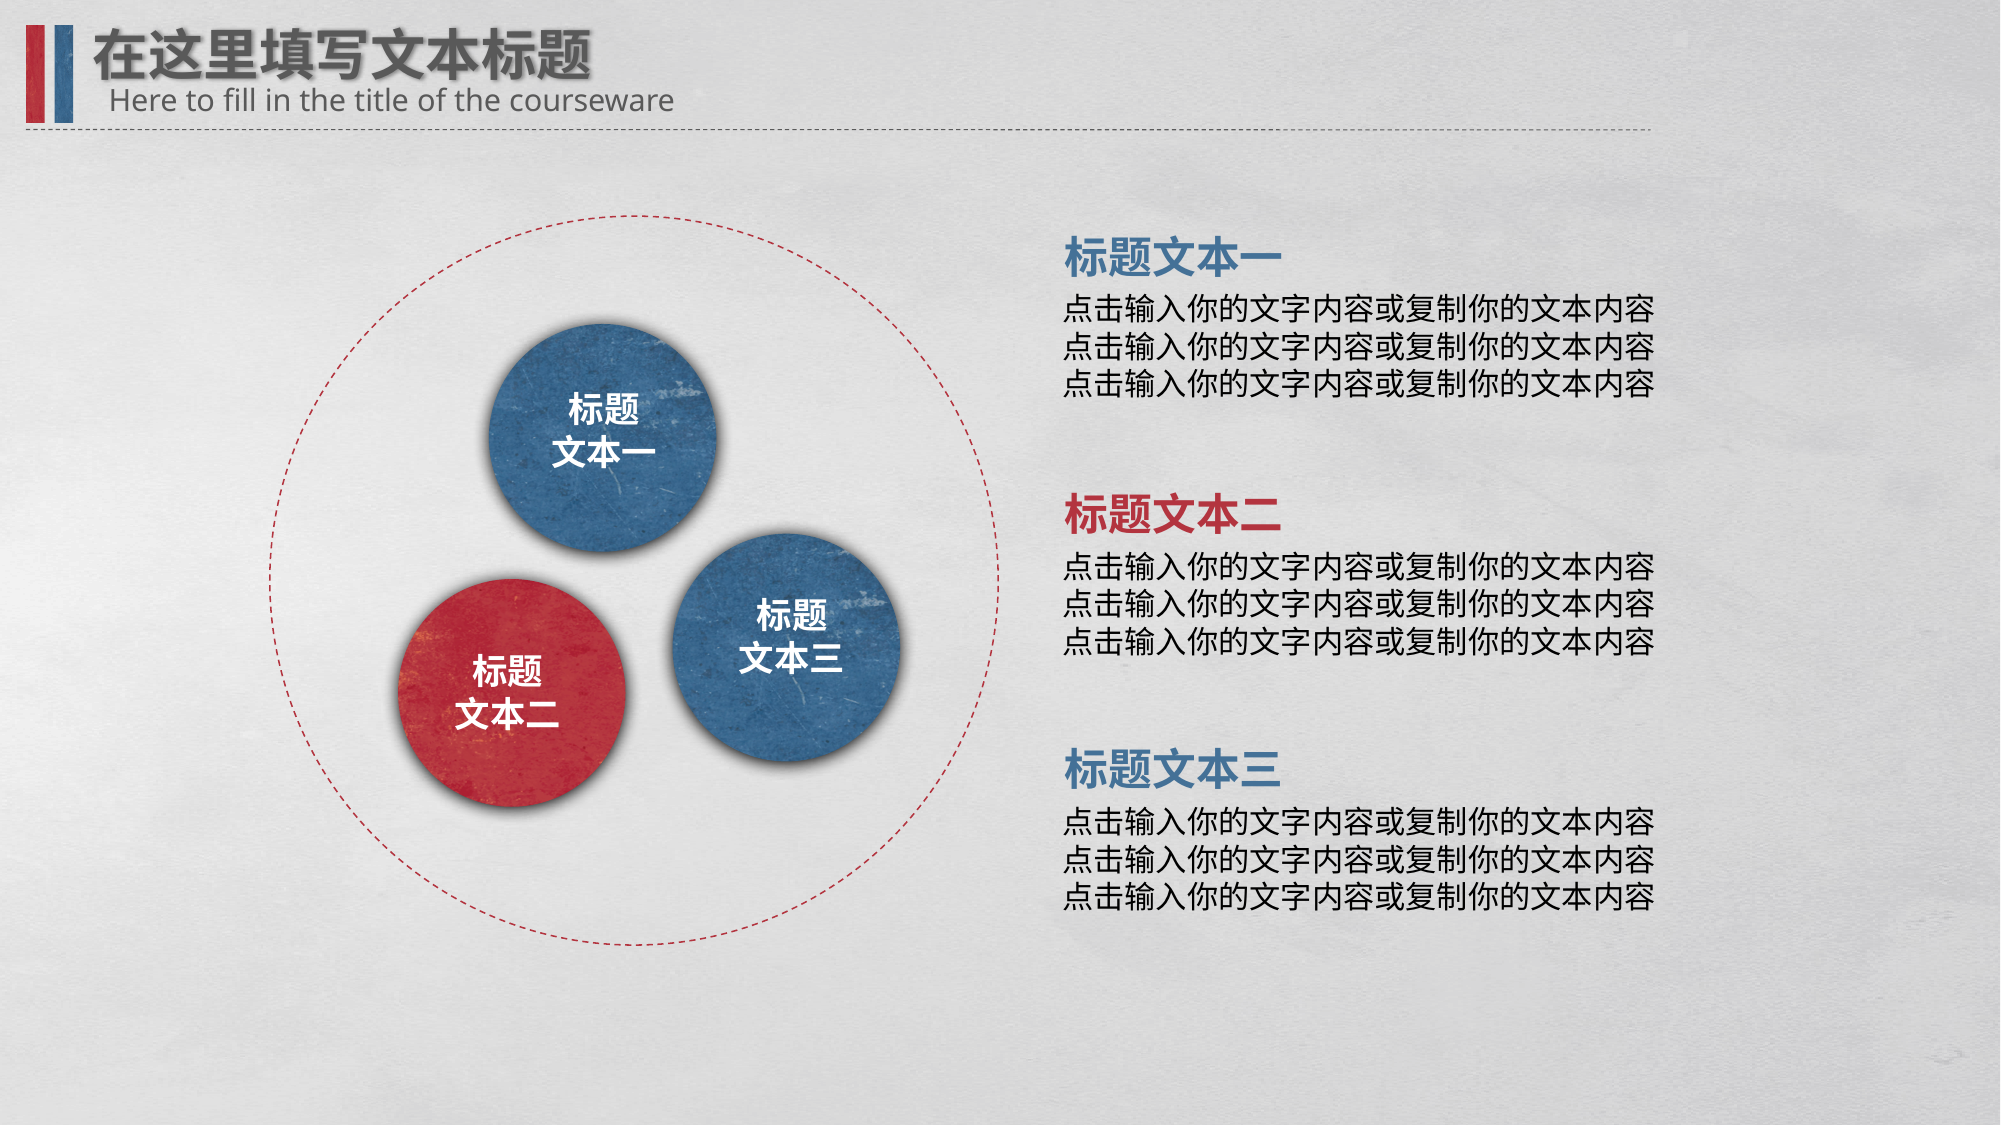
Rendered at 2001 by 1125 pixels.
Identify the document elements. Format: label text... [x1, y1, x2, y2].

text_box 标题 文本一 [528, 379, 680, 480]
text_box 点击输入你的文字内容或复制你的文本内容 点击输入你的文字内容或复制你的文本内容 点击输入你的文字内容或复制你的文本内容 [1047, 794, 1740, 923]
picture [0, 0, 2001, 1125]
text_box 标题文本三 [1049, 734, 1299, 794]
text_box 点击输入你的文字内容或复制你的文本内容 点击输入你的文字内容或复制你的文本内容 点击输入你的文字内容或复制你的文本内容 [1047, 281, 1740, 410]
text_box [488, 323, 717, 552]
text_box 标题文本二 [1049, 479, 1299, 539]
text_box [25, 25, 46, 124]
text_box 标题文本一 [1049, 221, 1299, 281]
text_box 点击输入你的文字内容或复制你的文本内容 点击输入你的文字内容或复制你的文本内容 点击输入你的文字内容或复制你的文本内容 [1047, 539, 1740, 667]
text_box Here to fill in the title of the courseware [93, 73, 690, 125]
text_box 标题 文本二 [432, 641, 584, 742]
text_box [398, 579, 626, 807]
text_box 在这里填写文本标题 [78, 12, 787, 95]
text_box [54, 25, 74, 124]
text_box [269, 216, 999, 946]
text_box 标题 文本三 [716, 585, 868, 686]
text_box [672, 533, 901, 762]
